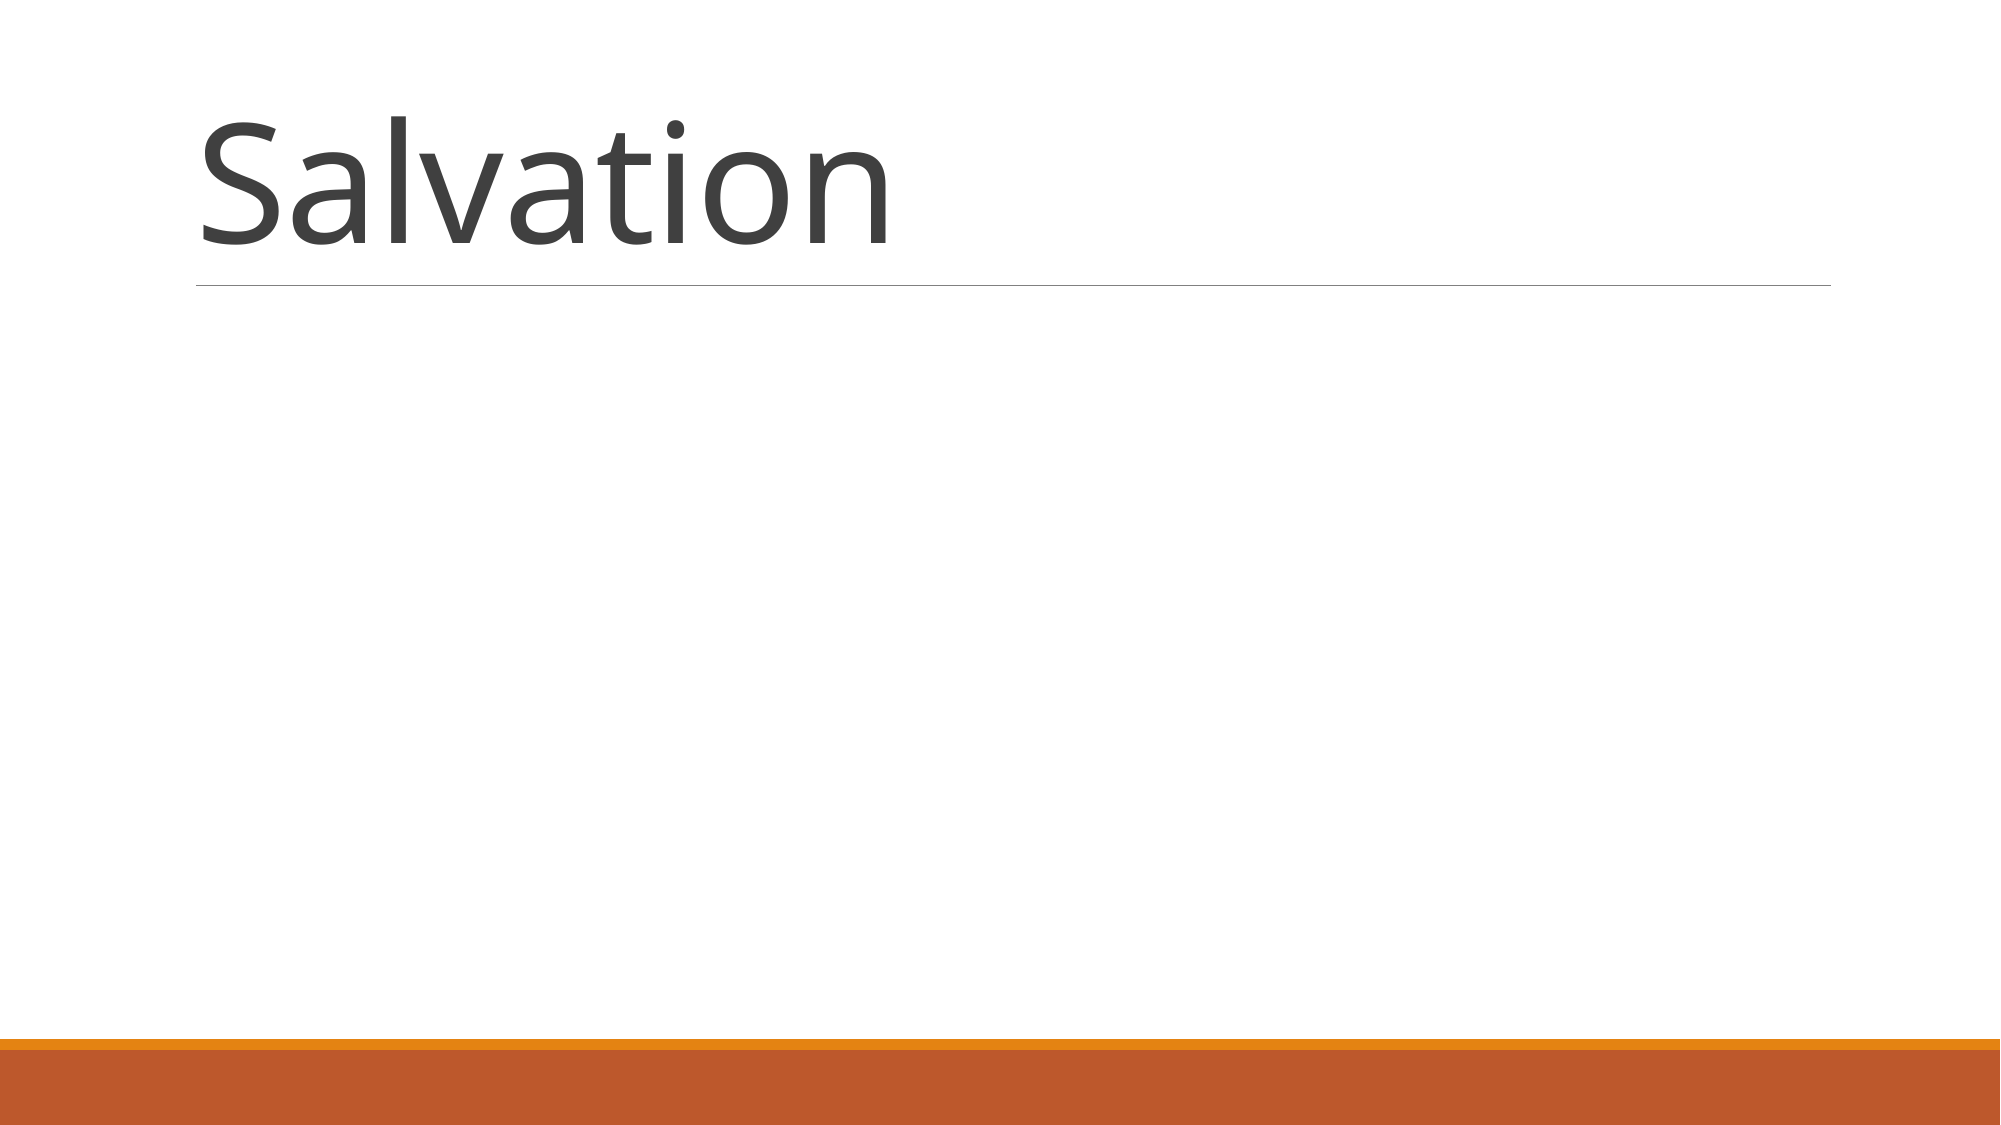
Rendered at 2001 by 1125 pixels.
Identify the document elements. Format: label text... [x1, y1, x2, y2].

title Salvation [180, 47, 1830, 285]
